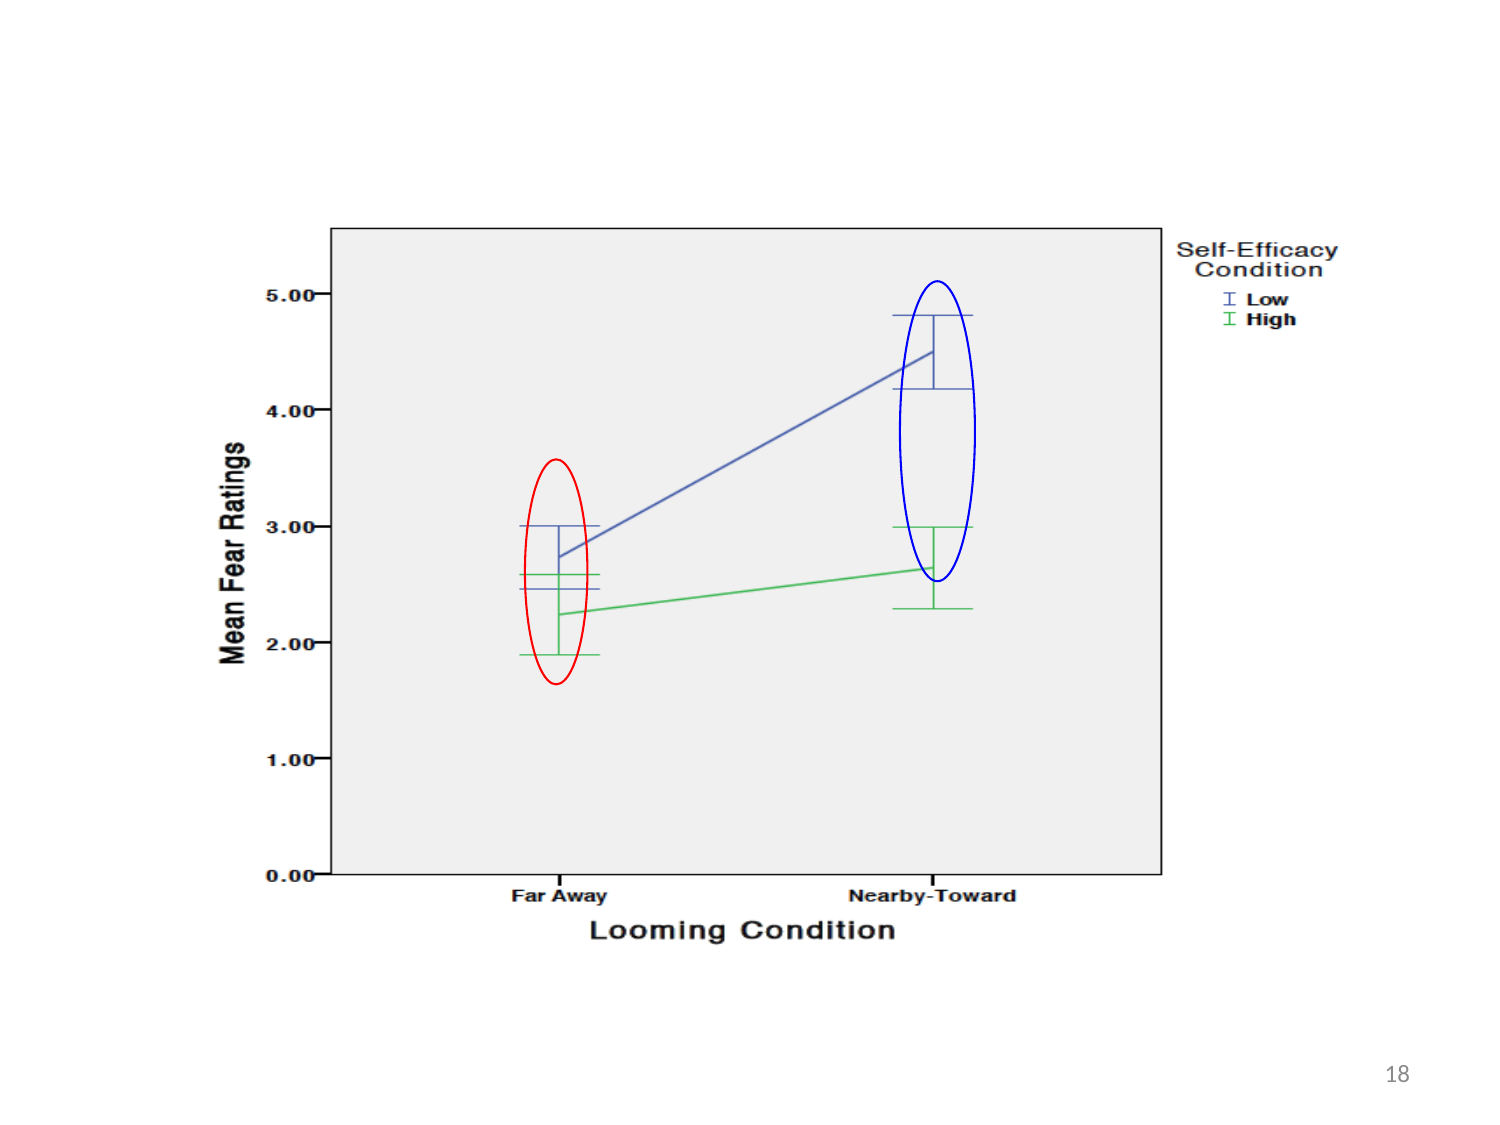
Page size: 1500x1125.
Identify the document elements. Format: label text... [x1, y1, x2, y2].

slide_number 18 [1074, 1042, 1425, 1103]
picture [187, 224, 1351, 957]
